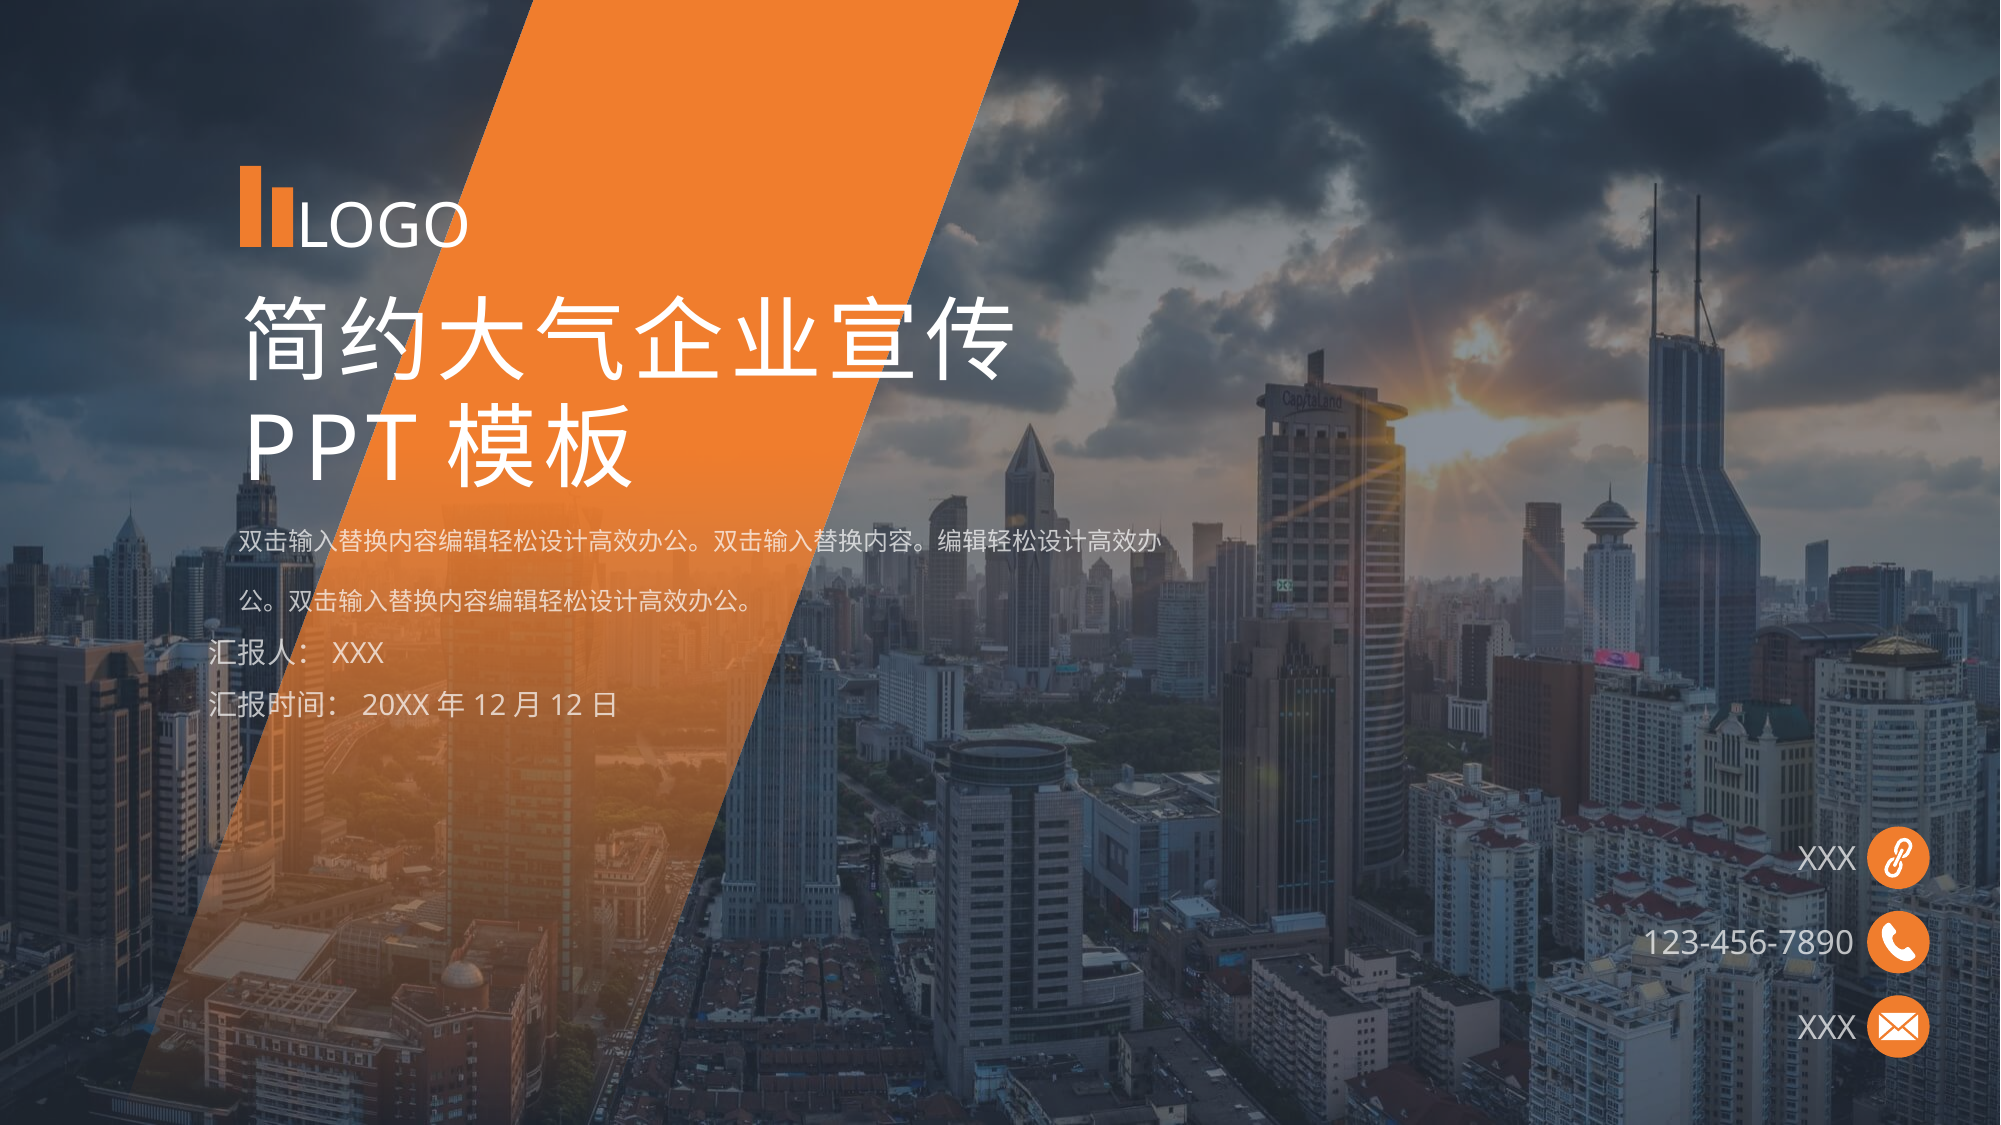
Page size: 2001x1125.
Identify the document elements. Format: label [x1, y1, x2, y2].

text_box [1867, 826, 1930, 889]
text_box [240, 165, 483, 269]
text_box [1867, 910, 1930, 974]
text_box [1867, 995, 1930, 1058]
picture [0, 0, 2000, 1125]
text_box [219, 273, 1041, 508]
